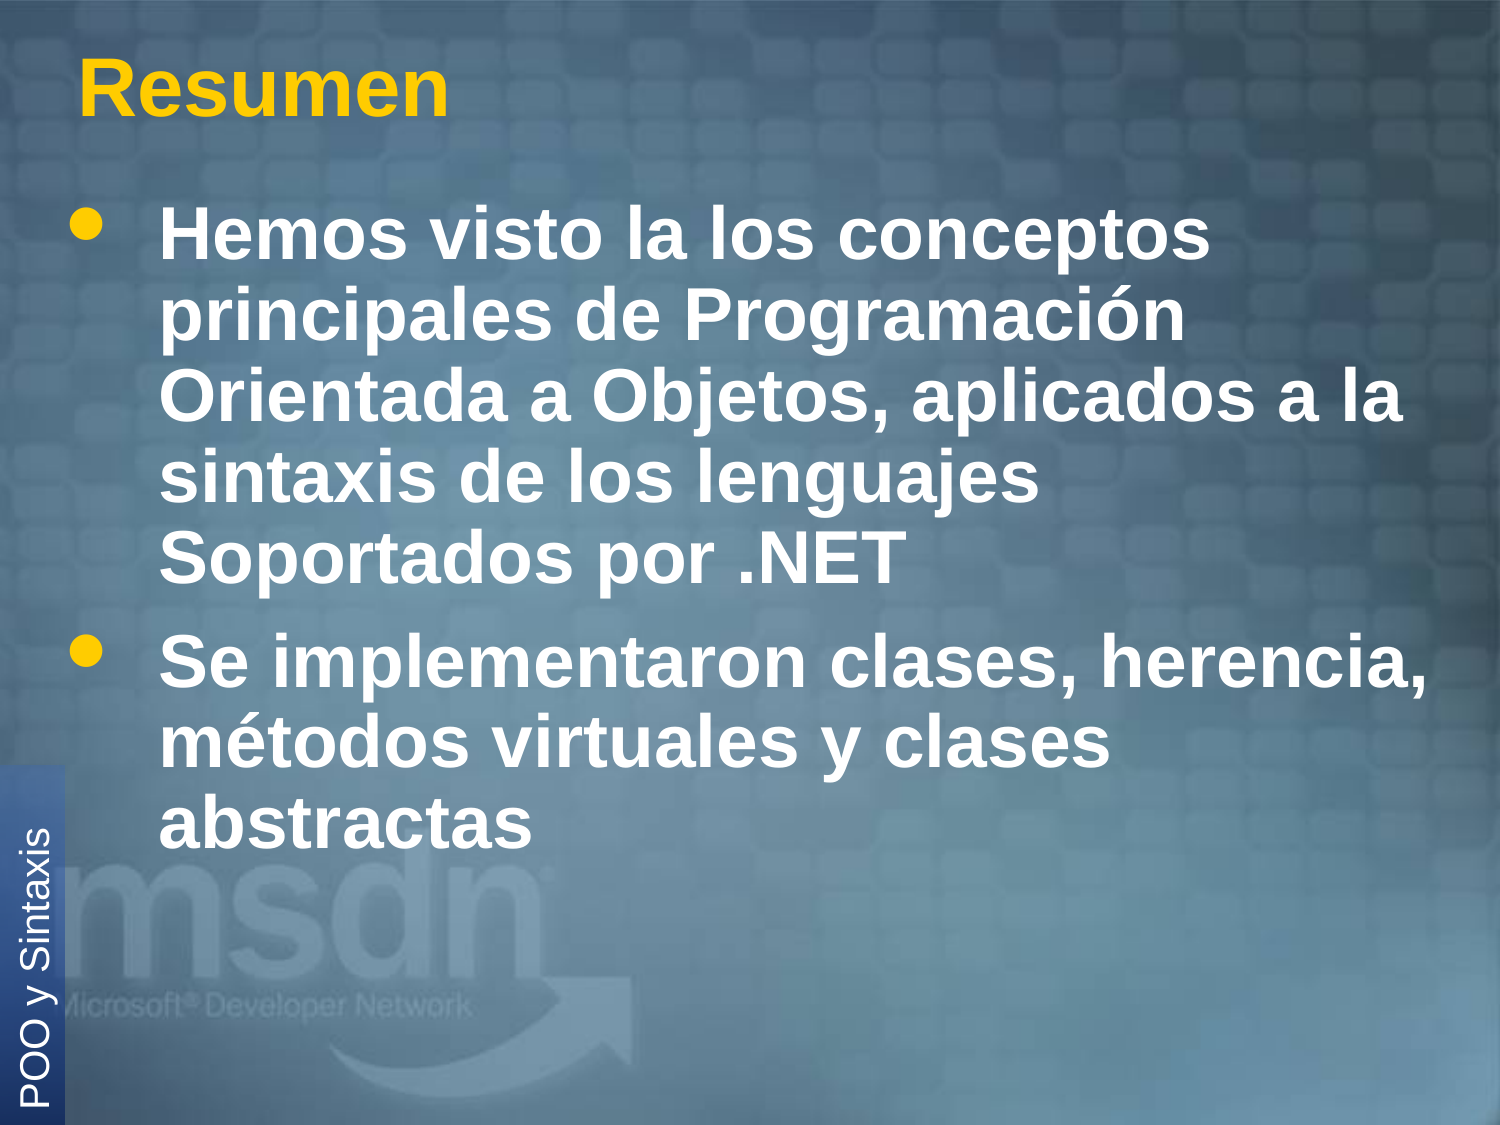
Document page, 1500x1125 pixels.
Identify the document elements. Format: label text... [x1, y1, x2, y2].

title Resumen [62, 37, 1469, 143]
picture [0, 0, 1500, 1125]
list Hemos visto la los conceptos principales de Programación Orientada a Objetos, aplicados a la sintaxis de los lenguajes Soportados por .NET Se implementaron clases, herencia, métodos virtuales y clases abstractas [50, 187, 1458, 878]
text_box POO y Sintaxis [0, 765, 65, 1125]
